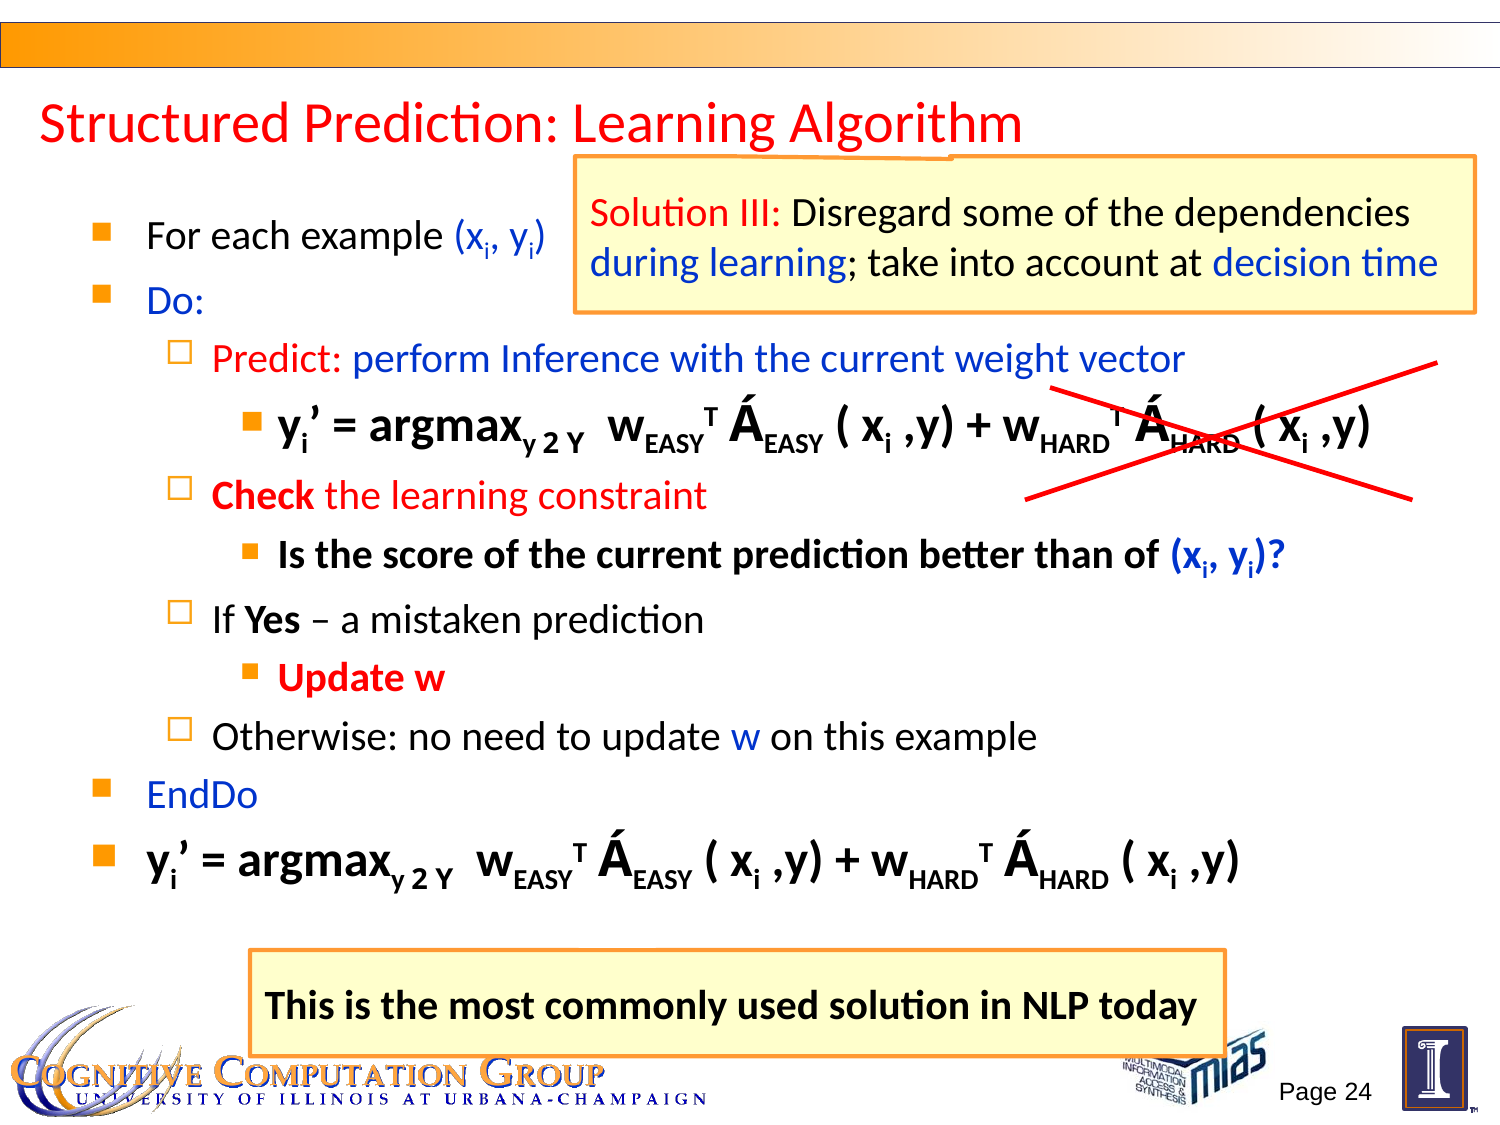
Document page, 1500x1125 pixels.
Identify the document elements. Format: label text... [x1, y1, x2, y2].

list For each example (xi, yi) Do: Predict: perform Inference with the current weight vector yi’ = argmaxy 2 Y wEASYT ÁEASY ( xi ,y) + wHARDT ÁHARD ( xi ,y) Check the learning constraint Is the score of the current prediction better than of (xi, yi)? If Yes – a mistaken prediction Update w Otherwise: no need to update w on this example EndDo yi’ = argmaxy 2 Y wEASYT ÁEASY ( xi ,y) + wHARDT ÁHARD ( xi ,y) [75, 200, 1450, 1013]
picture [1120, 1021, 1275, 1113]
text_box This is the most commonly used solution in NLP today [247, 947, 1228, 1059]
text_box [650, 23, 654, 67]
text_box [1049, 387, 1413, 501]
title Structured Prediction: Learning Algorithm [24, 75, 1375, 163]
slide_number Page 20 [562, 23, 566, 67]
text_box Solution III: Disregard some of the dependencies during learning; take into account at decision time [572, 154, 1478, 315]
slide_number Page 24 [1237, 1074, 1388, 1113]
picture [0, 1000, 713, 1125]
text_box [1024, 362, 1438, 501]
